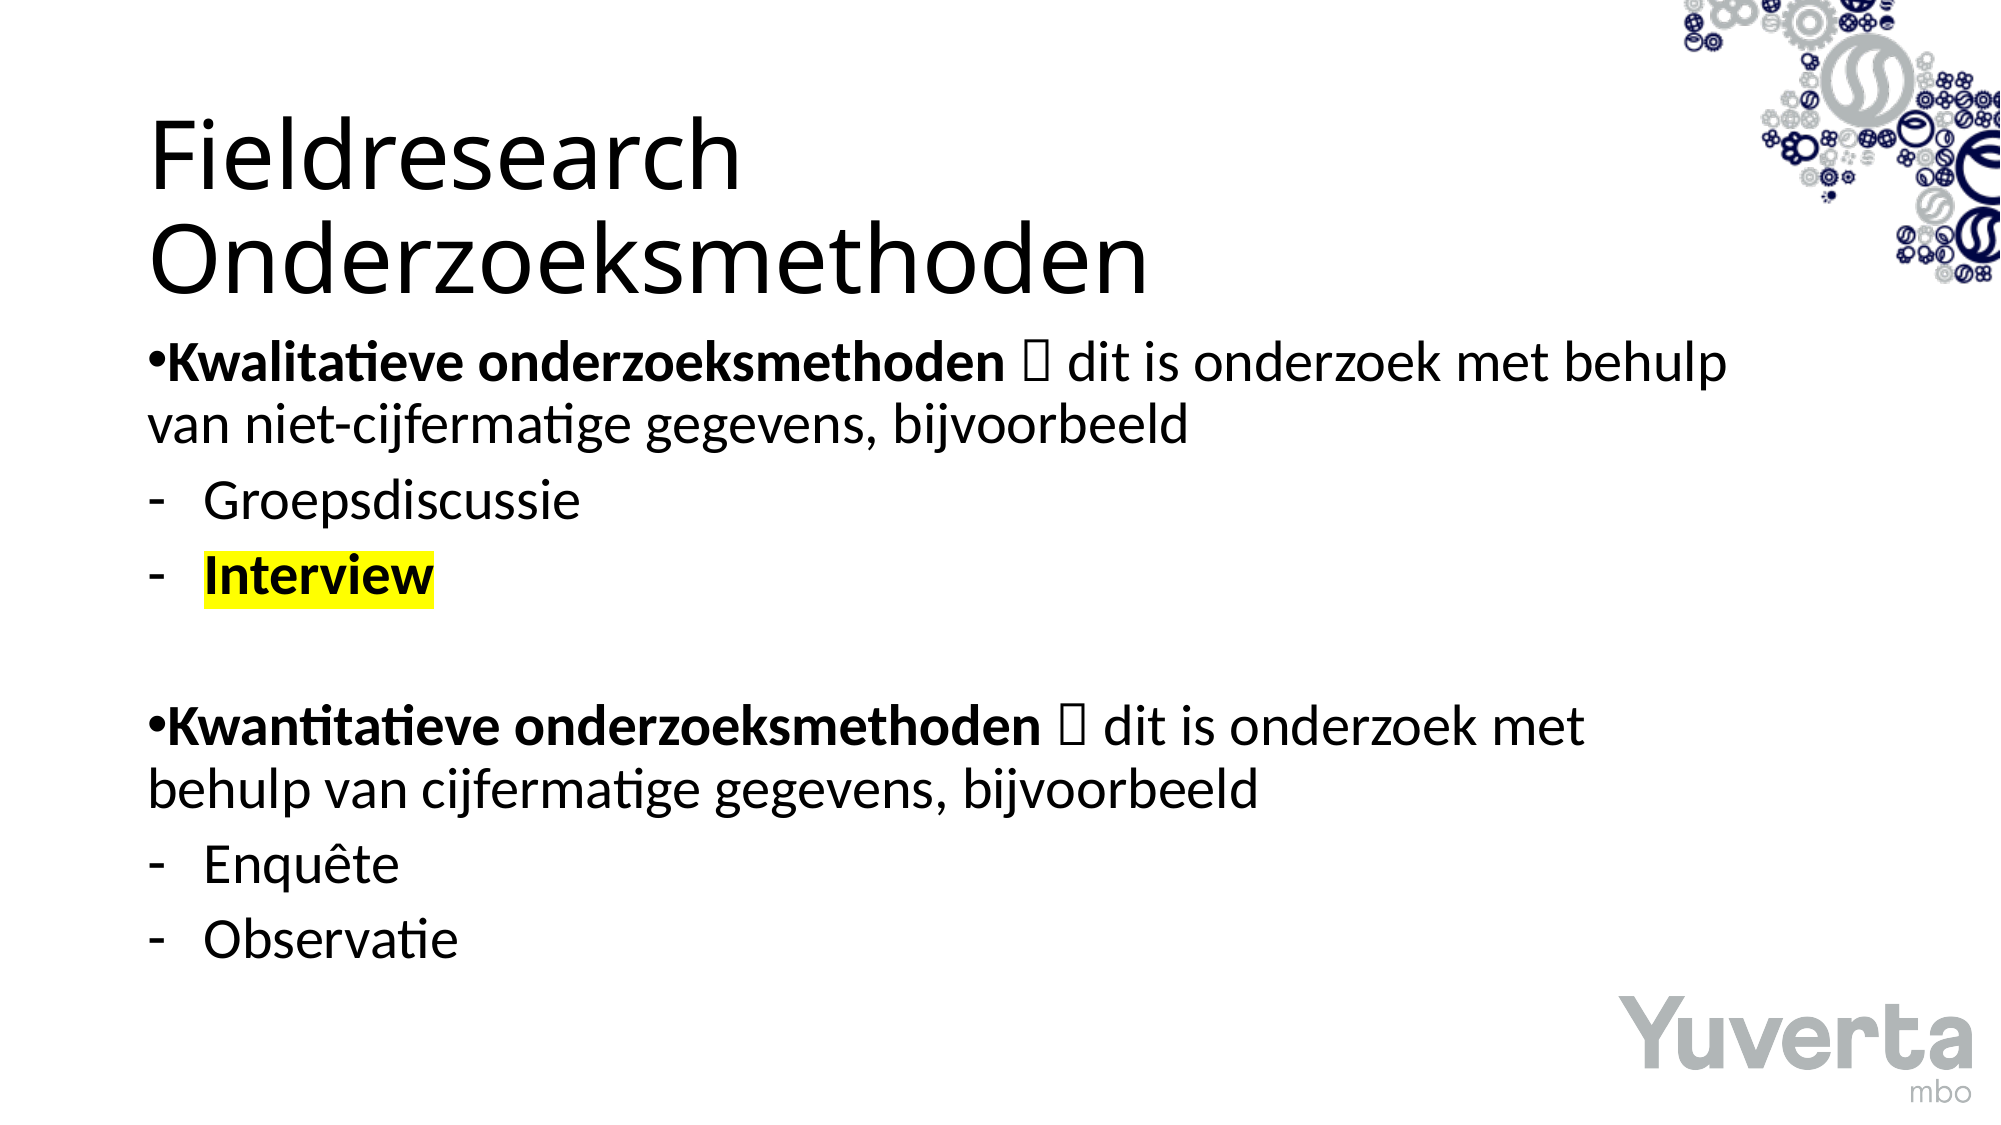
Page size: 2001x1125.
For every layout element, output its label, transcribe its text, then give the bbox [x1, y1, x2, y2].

title Fieldresearch Onderzoeksmethoden [132, 99, 1749, 322]
picture [0, 0, 2000, 1125]
text_box Kwalitatieve onderzoeksmethoden  dit is onderzoek met behulp van niet-cijfermatige gegevens, bijvoorbeeld Groepsdiscussie Interview Kwantitatieve onderzoeksmethoden  dit is onderzoek met behulp van cijfermatige gegevens, bijvoorbeeld Enquête Observatie [132, 321, 1748, 982]
